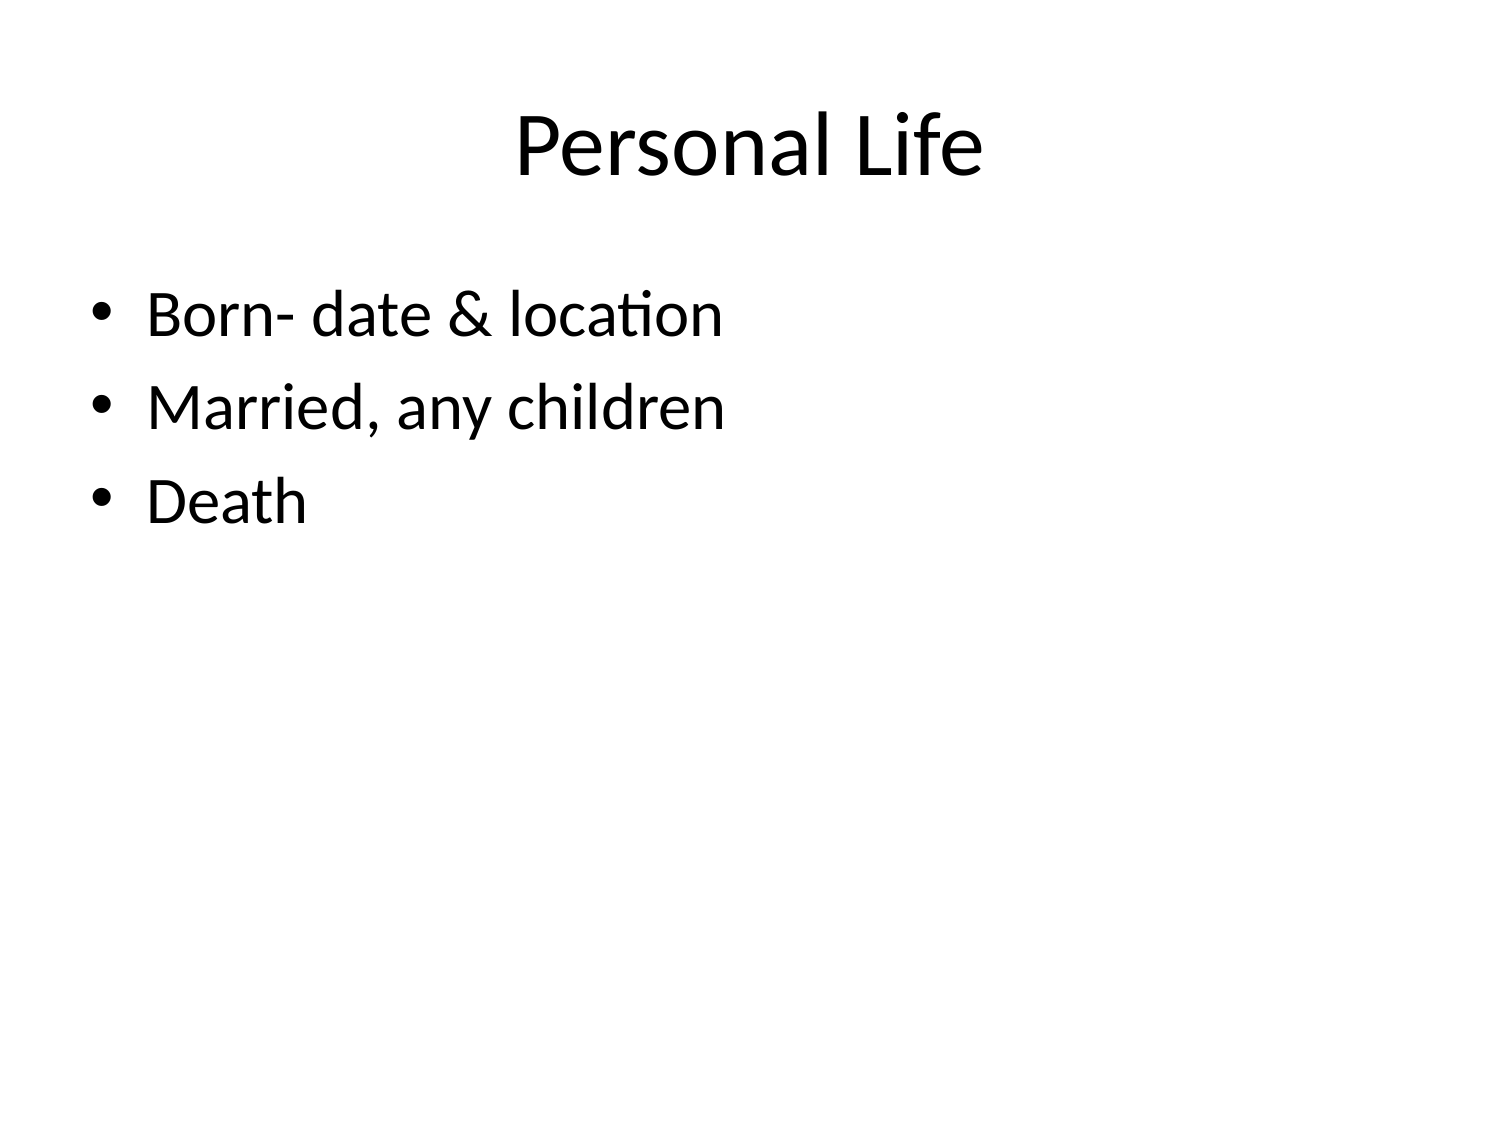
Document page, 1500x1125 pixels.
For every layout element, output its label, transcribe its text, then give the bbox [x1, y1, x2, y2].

title Personal Life [75, 45, 1425, 233]
list Born- date & location Married, any children Death [75, 262, 1425, 1005]
